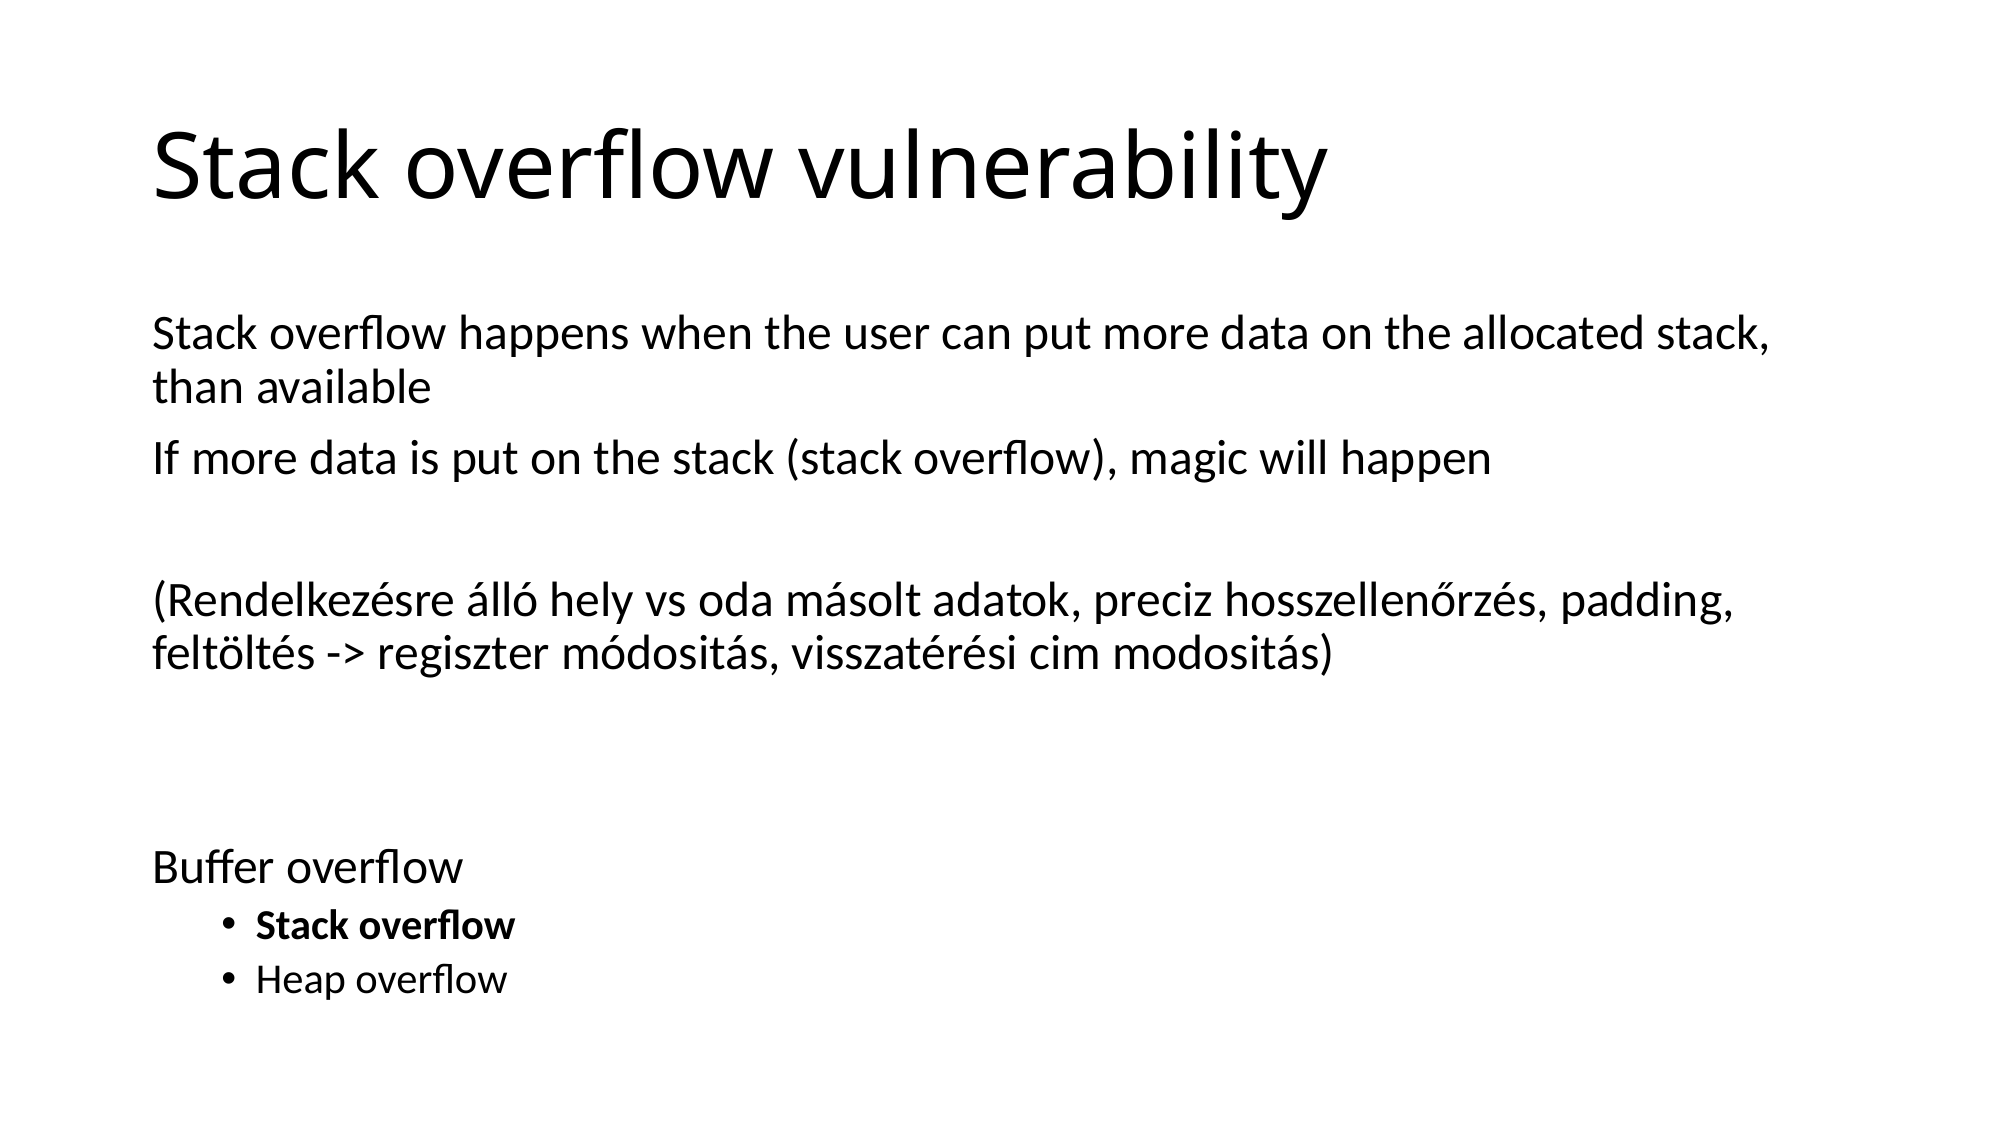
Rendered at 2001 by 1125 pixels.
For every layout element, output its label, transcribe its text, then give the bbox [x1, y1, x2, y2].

title Stack overflow vulnerability [137, 59, 1863, 278]
list Stack overflow happens when the user can put more data on the allocated stack, than available If more data is put on the stack (stack overflow), magic will happen (Rendelkezésre álló hely vs oda másolt adatok, preciz hosszellenőrzés, padding, feltöltés -> regiszter módositás, visszatérési cim modositás) Buffer overflow Stack overflow Heap overflow [137, 299, 1863, 1014]
